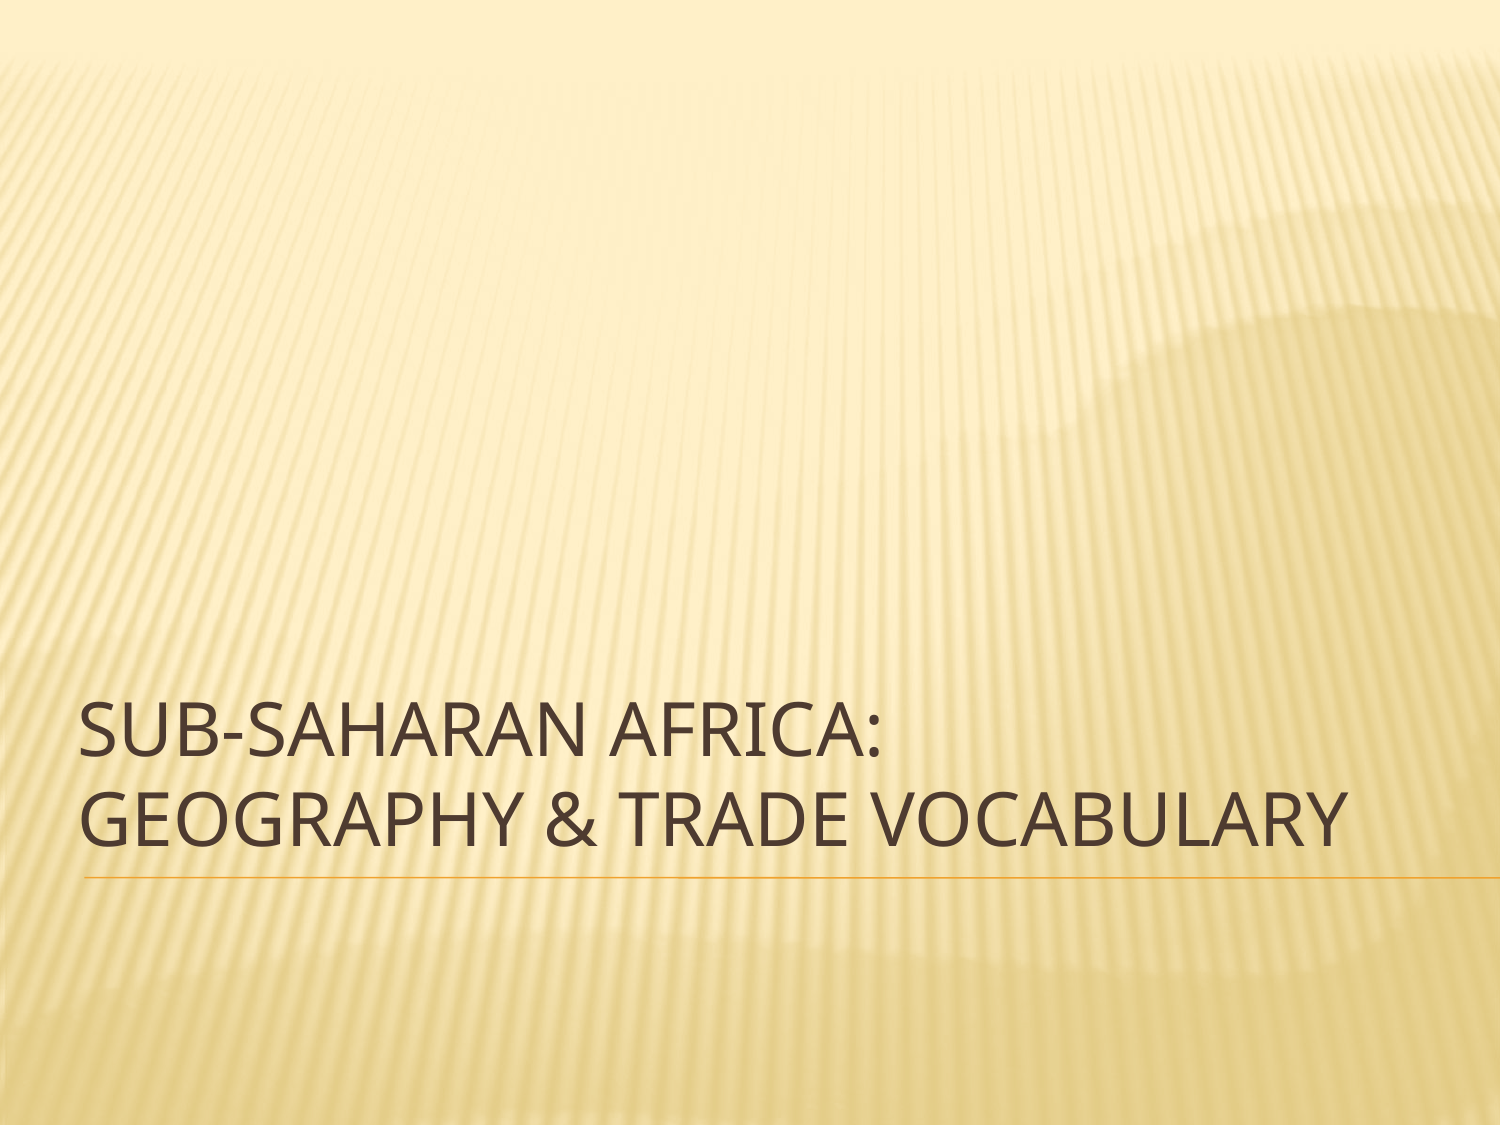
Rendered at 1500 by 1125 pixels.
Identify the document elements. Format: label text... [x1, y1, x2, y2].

title Sub-Saharan Africa: Geography & Trade Vocabulary [62, 674, 1450, 875]
